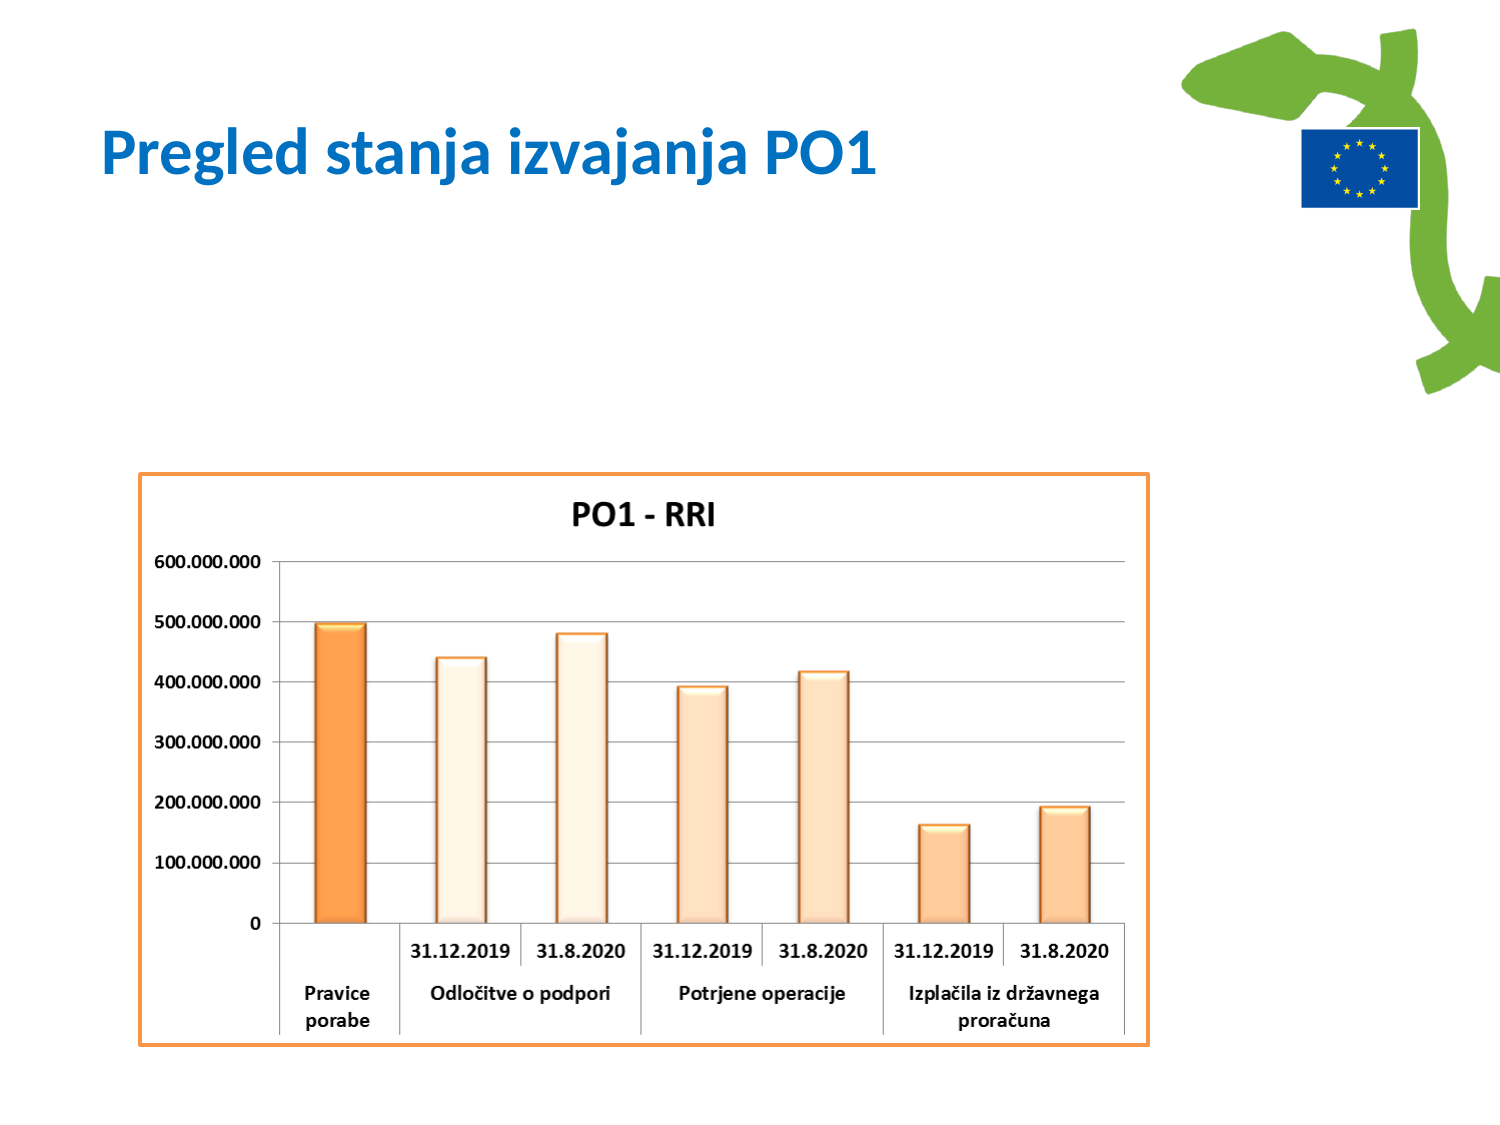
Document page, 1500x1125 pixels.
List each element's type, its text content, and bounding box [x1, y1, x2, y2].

picture [1194, 0, 1460, 68]
picture [138, 472, 1150, 1047]
text_box Pregled stanja izvajanja PO1 [86, 100, 1170, 195]
picture [1167, 69, 1500, 454]
